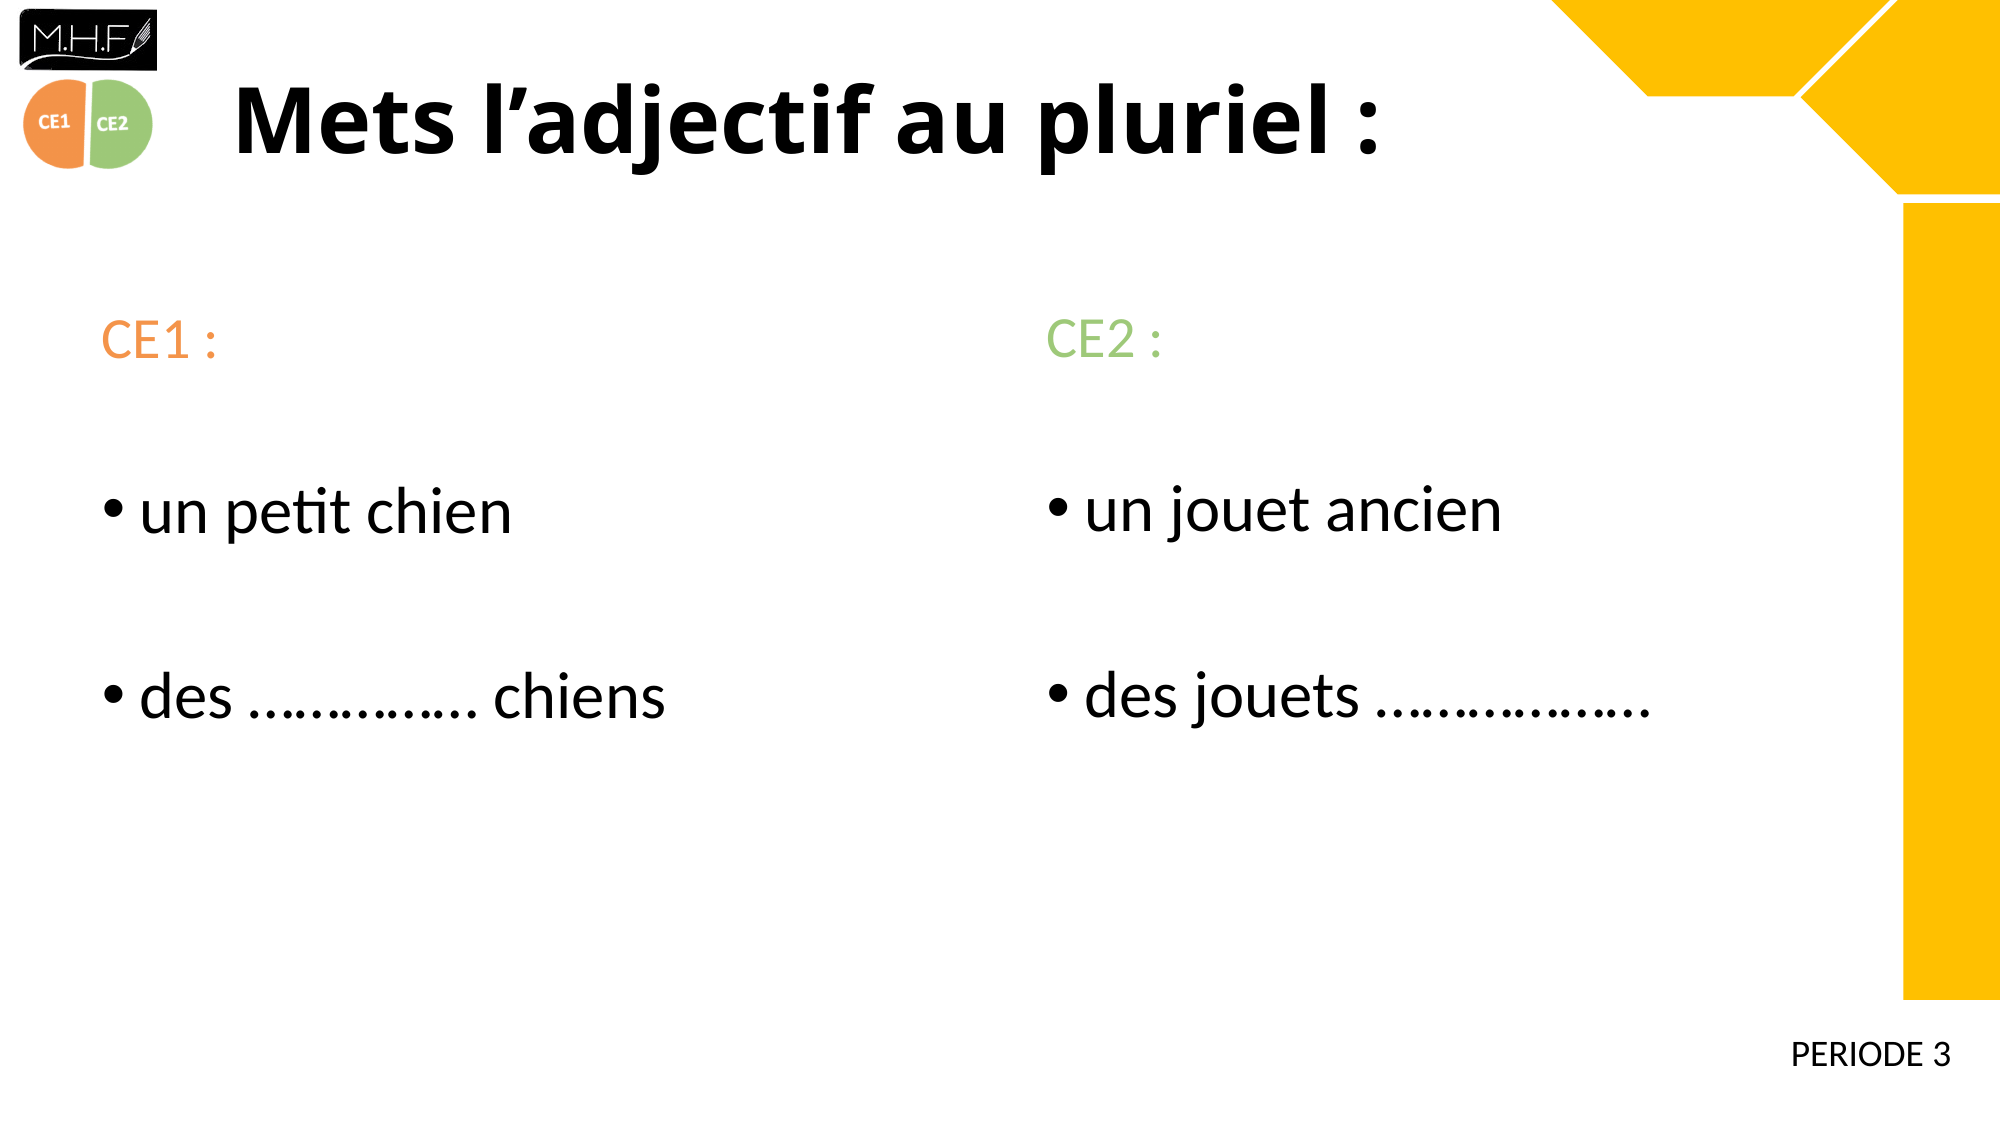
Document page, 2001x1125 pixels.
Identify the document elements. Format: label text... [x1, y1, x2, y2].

text_box [1549, 0, 1892, 98]
picture [1, 7, 177, 207]
text_box [1902, 202, 2000, 1001]
text_box PERIODE 3 [1362, 1021, 1967, 1125]
title Mets l’adjectif au pluriel : [216, 15, 1763, 233]
text_box [1799, 0, 2000, 196]
text_box CE2 : un jouet ancien des jouets ……………… [1031, 299, 1853, 1014]
list CE1 : un petit chien des …………… chiens [86, 300, 897, 1015]
